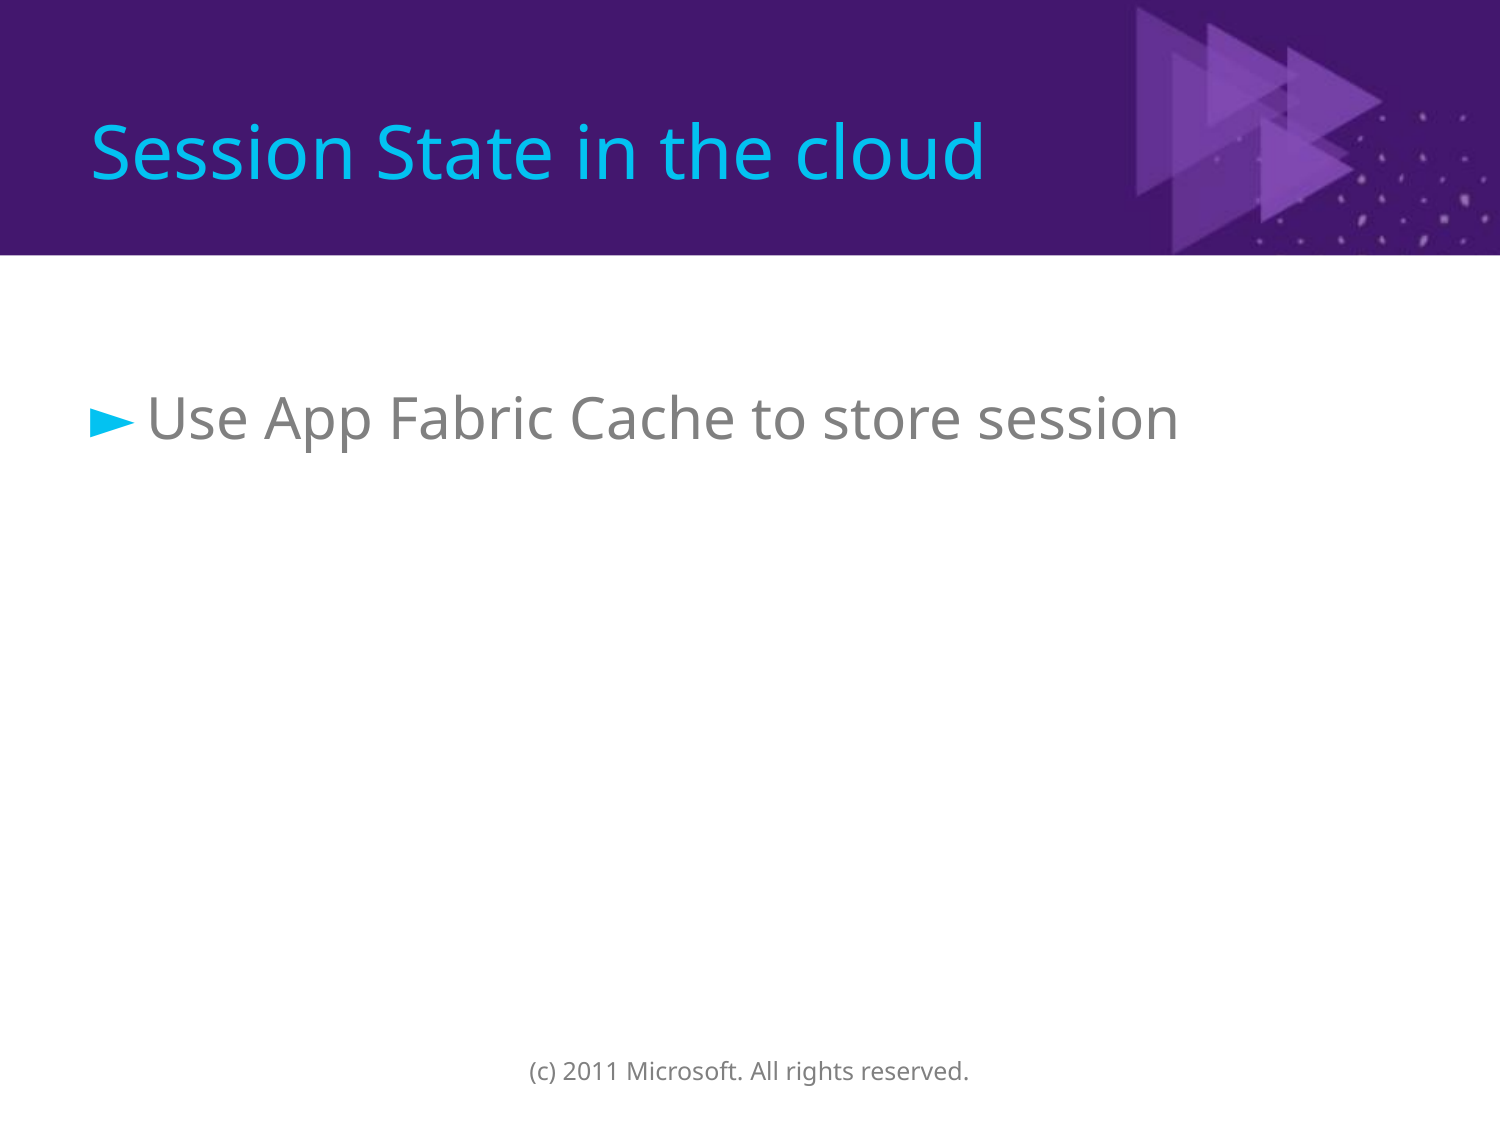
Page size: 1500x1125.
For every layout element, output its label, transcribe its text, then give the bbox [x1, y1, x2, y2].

title Session State in the cloud [75, 56, 1425, 244]
list Use App Fabric Cache to store session [75, 373, 1425, 1005]
picture [0, 0, 1500, 255]
footer (c) 2011 Microsoft. All rights reserved. [512, 1042, 988, 1103]
